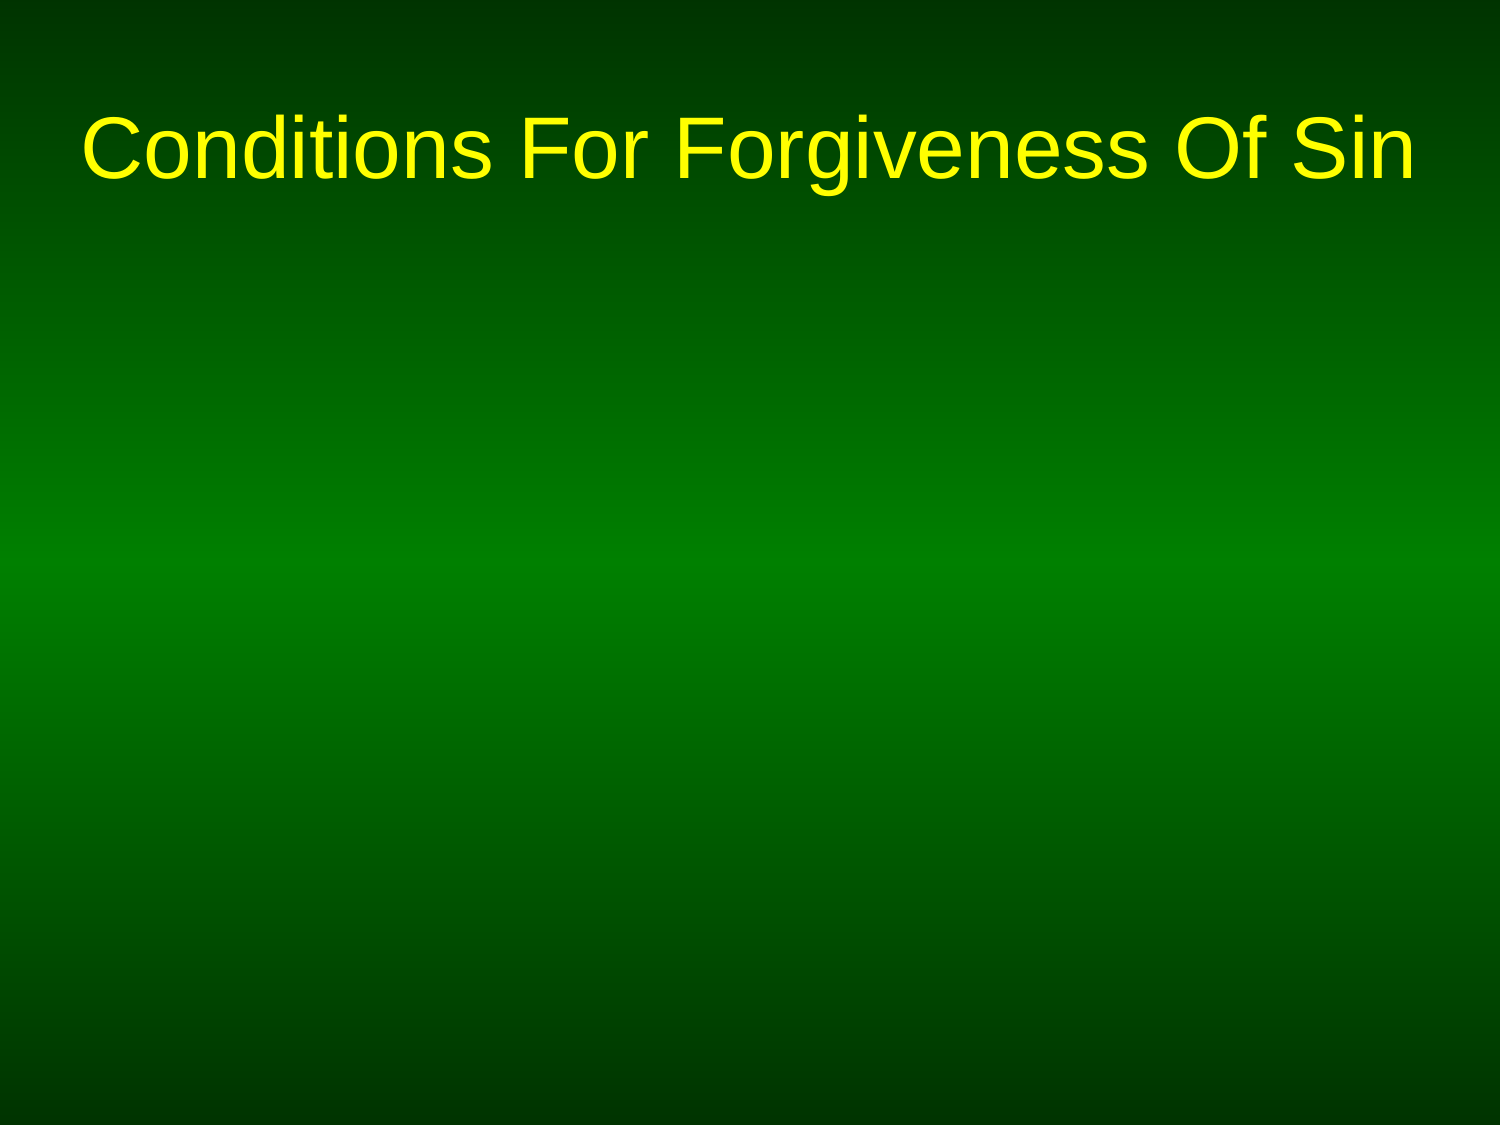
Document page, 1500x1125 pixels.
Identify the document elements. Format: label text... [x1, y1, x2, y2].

title Conditions For Forgiveness Of Sin [37, 50, 1463, 238]
